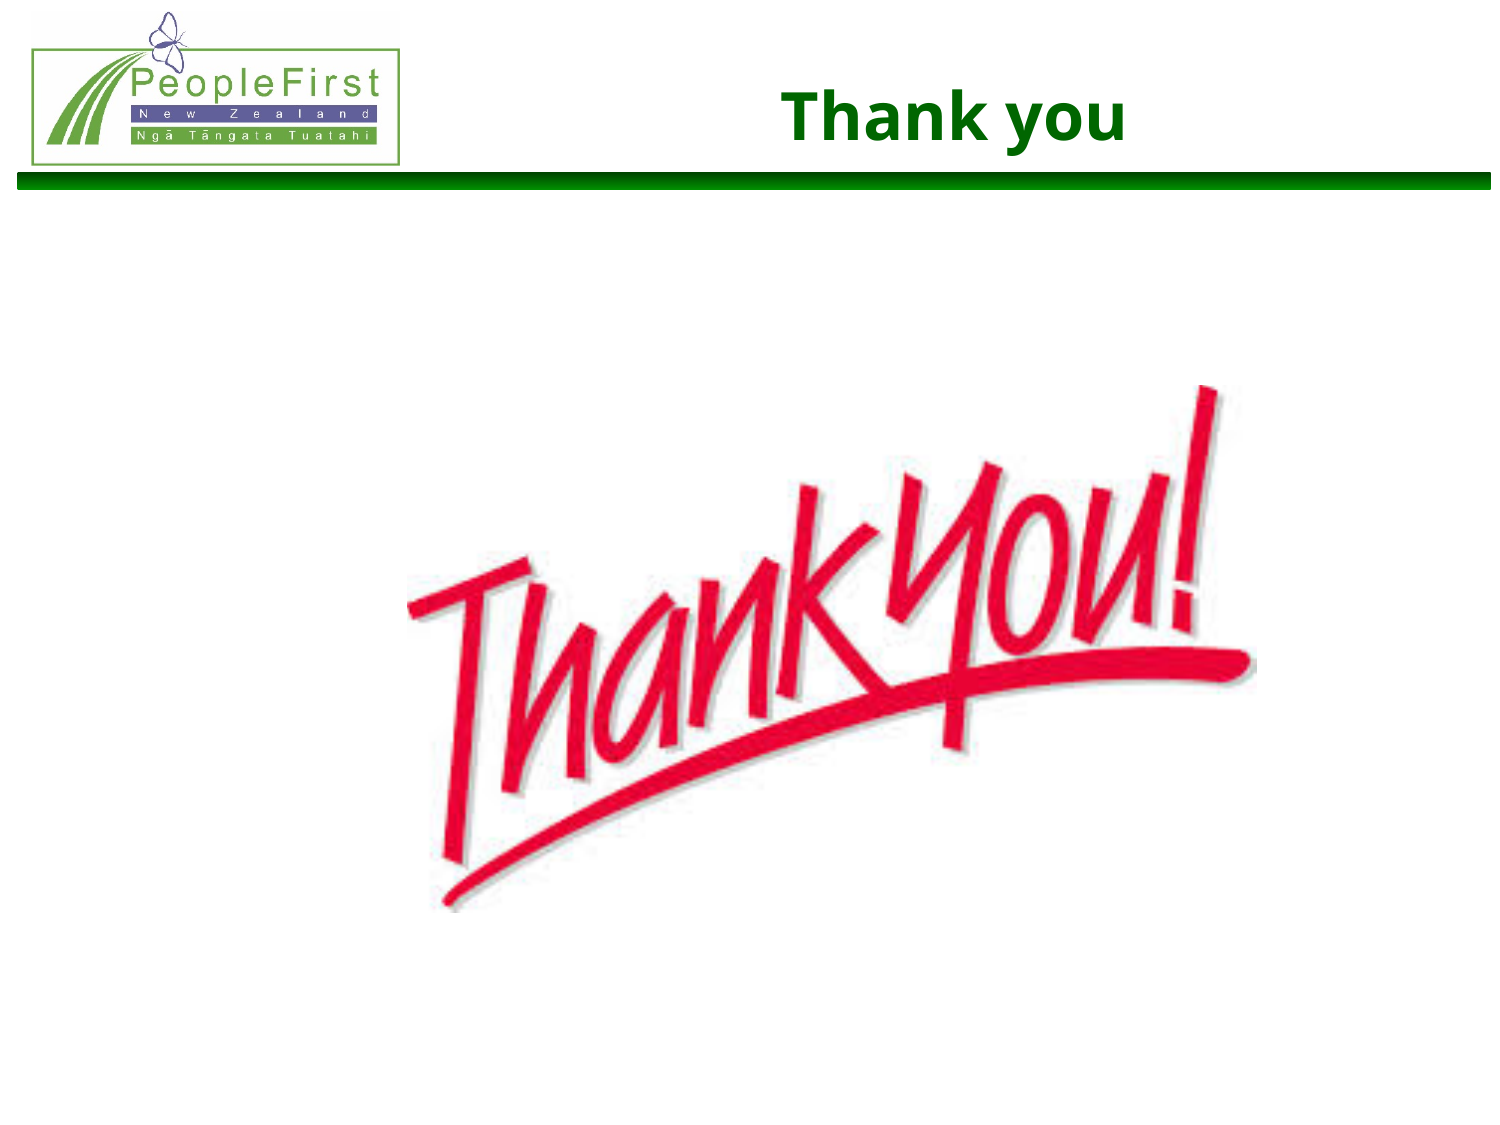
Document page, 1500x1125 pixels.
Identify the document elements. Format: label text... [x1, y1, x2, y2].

picture [407, 385, 1257, 913]
picture [31, 11, 400, 166]
title Thank you [419, 66, 1491, 145]
